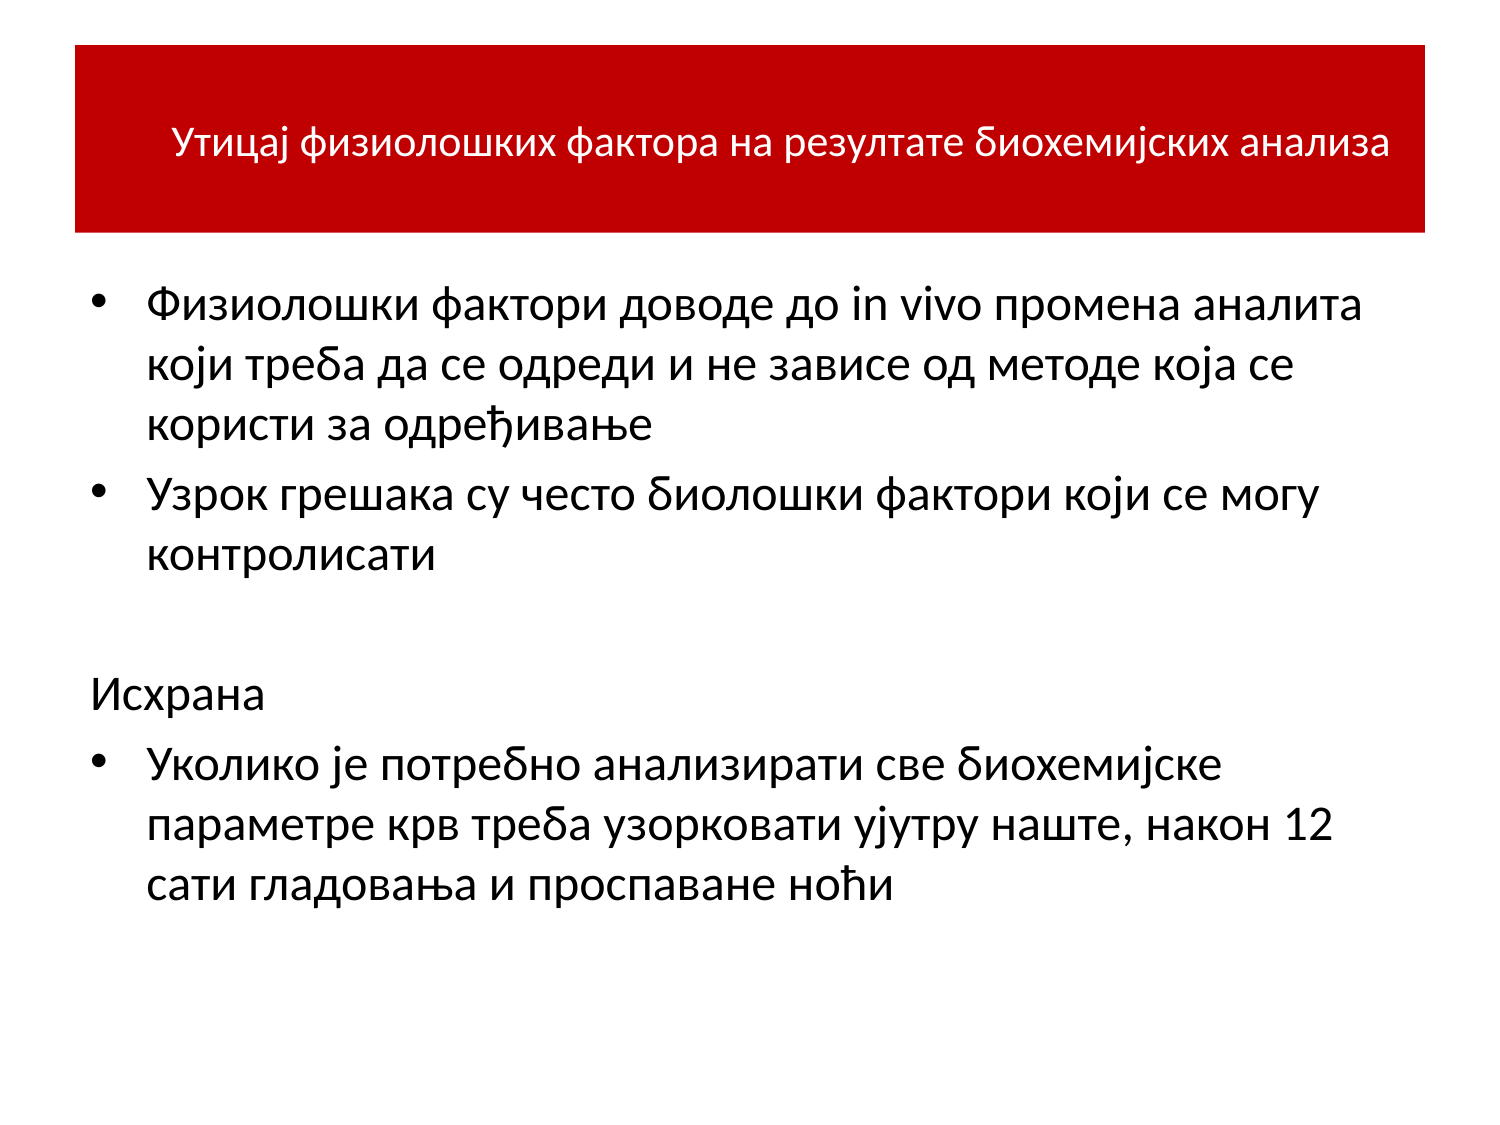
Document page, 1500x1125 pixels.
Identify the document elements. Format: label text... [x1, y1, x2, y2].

title УтиУтицај физиолошких фактора на резултате биохемијских анализа [75, 45, 1425, 233]
list Физиолошки фактори доводе до in vivo промена аналита који треба да се одреди и не зависе од методе која се користи за одређивање Узрок грешака су често биолошки фактори који се могу контролисати Исхрана Уколико је потребно анализирати све биохемијске параметре крв треба узорковати ујутру наште, након 12 сати гладовања и проспаване ноћи [75, 262, 1425, 1005]
